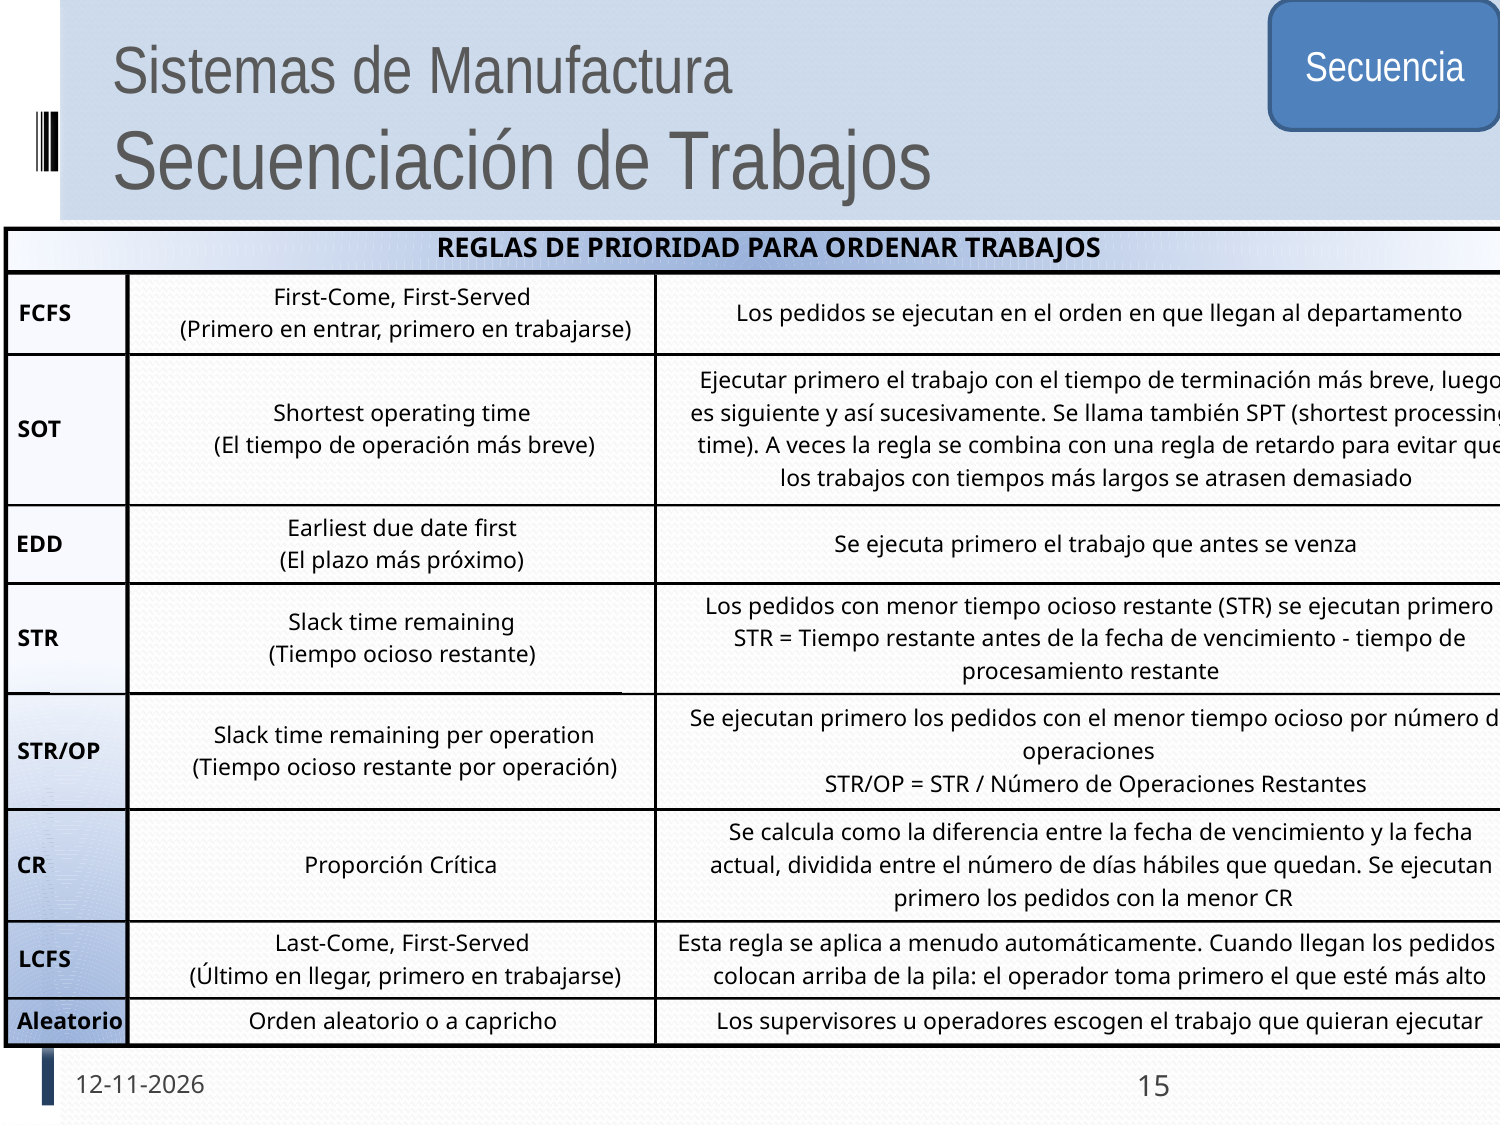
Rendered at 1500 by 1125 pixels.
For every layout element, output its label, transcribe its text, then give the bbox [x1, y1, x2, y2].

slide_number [75, 1059, 243, 1103]
text_box Secuencia [1267, 0, 1500, 132]
slide_number 15 [1045, 1059, 1171, 1107]
title Sistemas de Manufactura Secuenciación de Trabajos [111, 18, 1436, 207]
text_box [4, 227, 1500, 1048]
